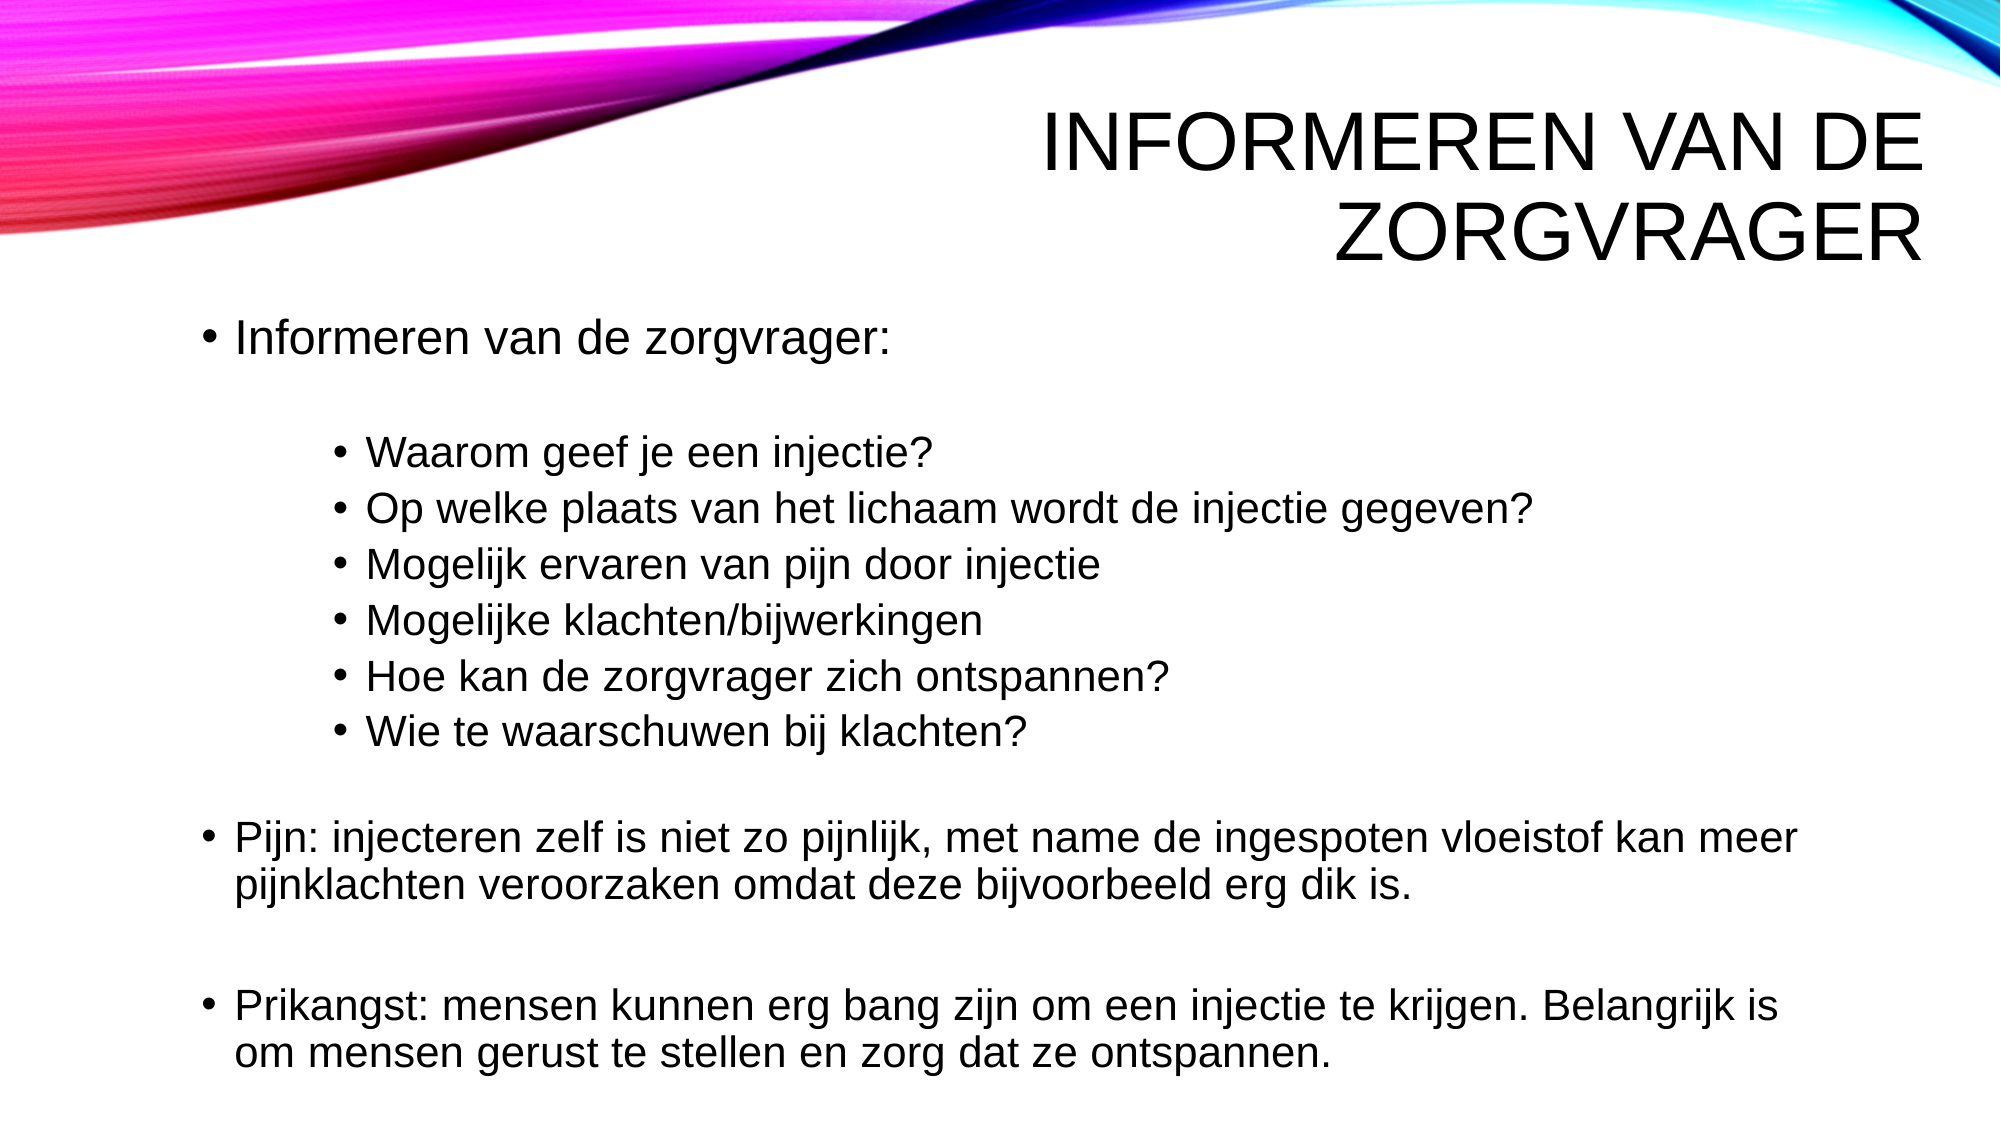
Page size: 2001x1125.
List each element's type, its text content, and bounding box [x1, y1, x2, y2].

picture [1910, 0, 2000, 45]
title Informeren van de zorgvrager [591, 90, 1942, 287]
picture [0, 0, 2000, 237]
picture [1890, 0, 2000, 75]
list Informeren van de zorgvrager: Waarom geef je een injectie? Op welke plaats van het lichaam wordt de injectie gegeven? Mogelijk ervaren van pijn door injectie Mogelijke klachten/bijwerkingen Hoe kan de zorgvrager zich ontspannen? Wie te waarschuwen bij klachten? Pijn: injecteren zelf is niet zo pijnlijk, met name de ingespoten vloeistof kan meer pijnklachten veroorzaken omdat deze bijvoorbeeld erg dik is. Prikangst: mensen kunnen erg bang zijn om een injectie te krijgen. Belangrijk is om mensen gerust te stellen en zorg dat ze ontspannen. [186, 229, 1819, 1092]
